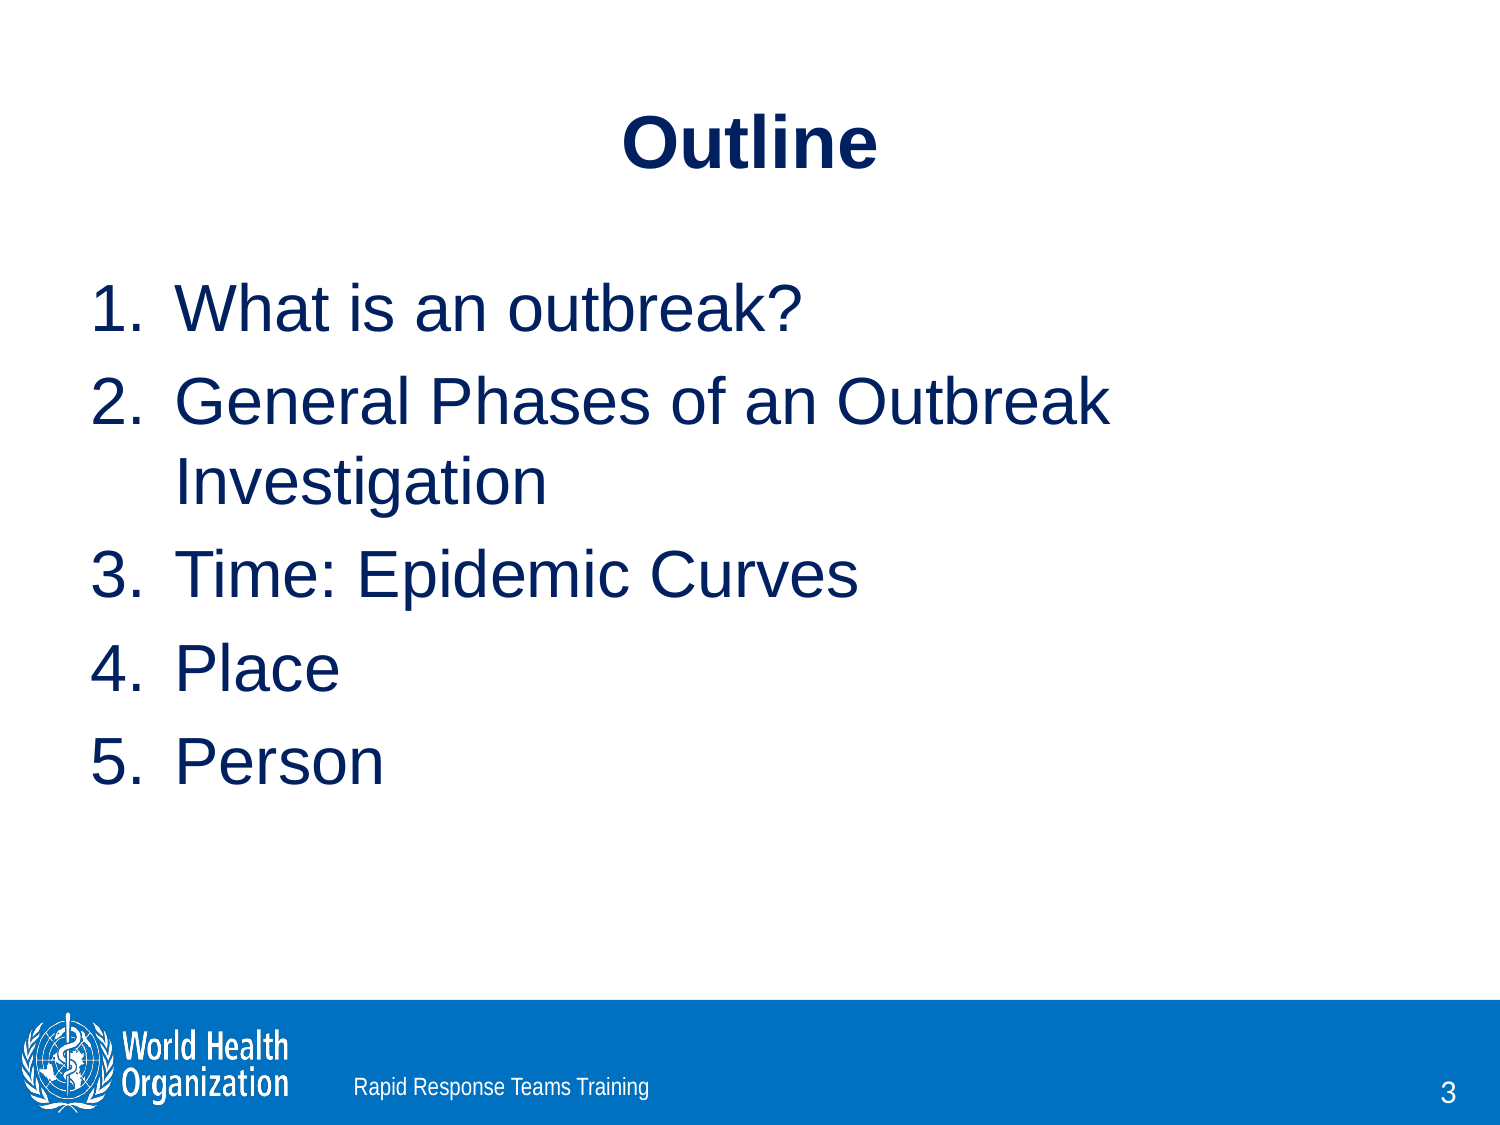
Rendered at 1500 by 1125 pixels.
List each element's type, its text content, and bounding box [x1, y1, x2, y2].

title Outline [75, 45, 1425, 233]
list What is an outbreak? General Phases of an Outbreak Investigation Time: Epidemic Curves Place Person [75, 257, 1425, 1000]
picture [21, 1012, 288, 1113]
